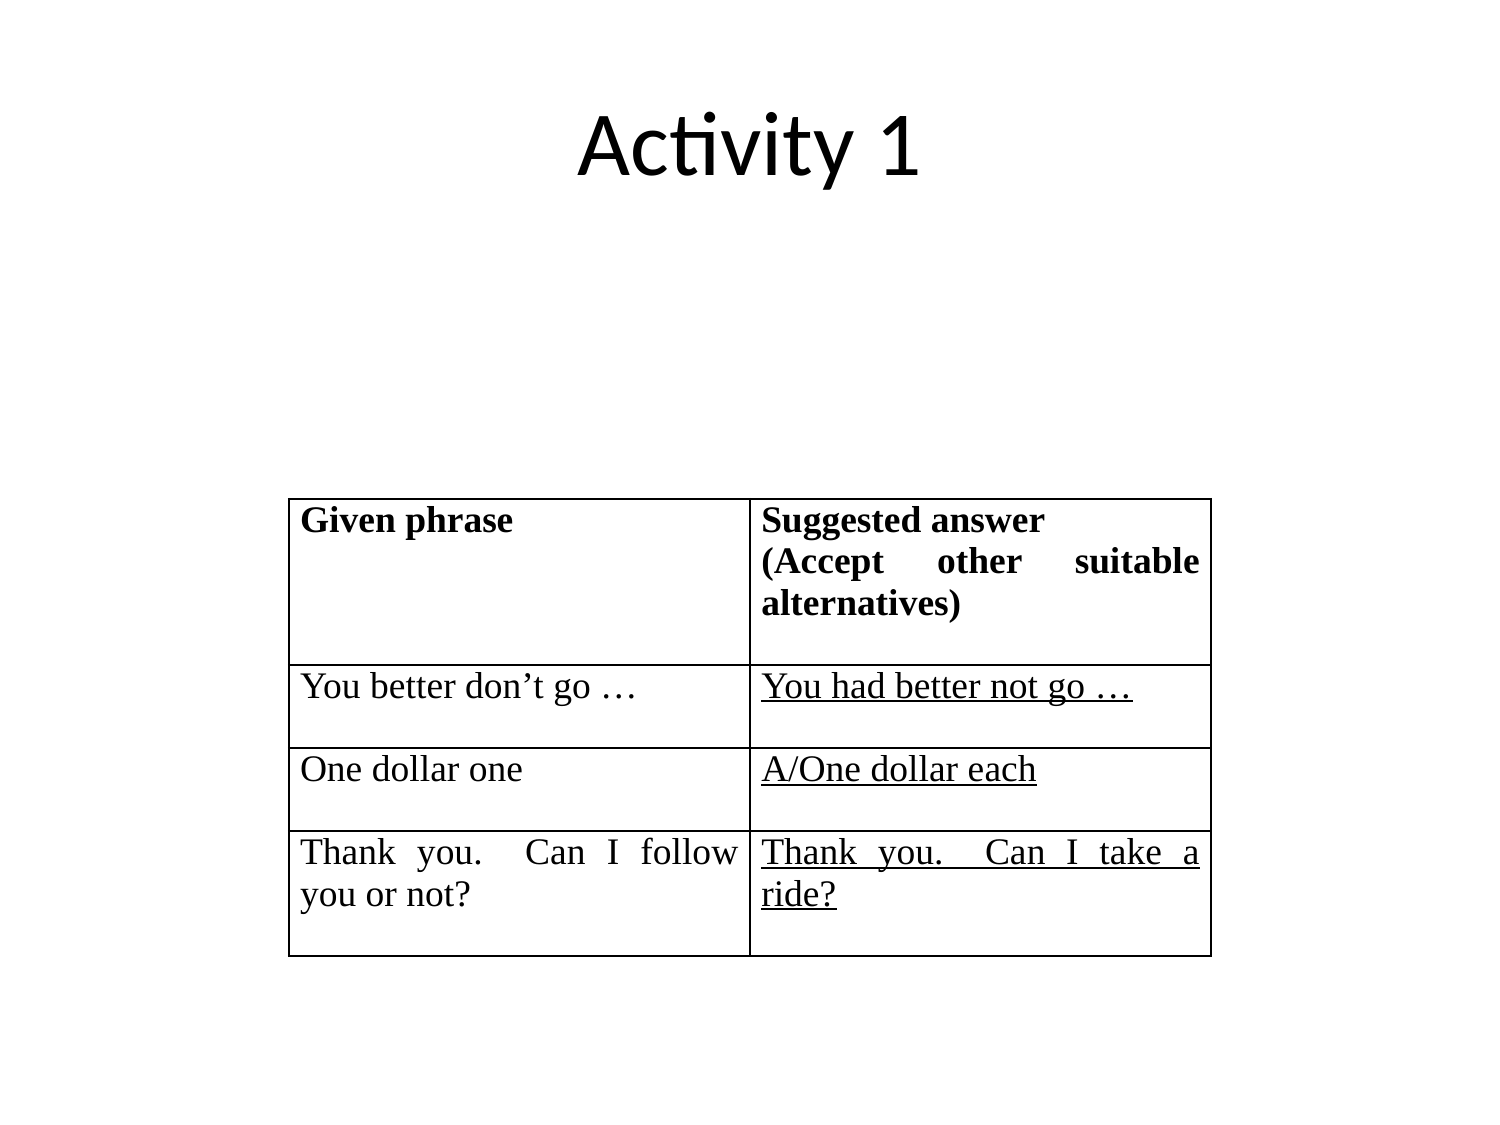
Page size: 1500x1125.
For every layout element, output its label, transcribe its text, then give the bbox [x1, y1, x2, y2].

table_cell One dollar one [290, 749, 749, 830]
table_cell Thank you. Can I take a ride? [751, 832, 1210, 955]
table_cell You had better not go … [751, 666, 1210, 747]
table_header Given phrase [290, 500, 749, 664]
table_cell You better don’t go … [290, 666, 749, 747]
title Activity 1 [75, 45, 1425, 233]
table_header Suggested answer (Accept other suitable alternatives) [751, 500, 1210, 664]
table_cell A/One dollar each [751, 749, 1210, 830]
table_cell Thank you. Can I follow you or not? [290, 832, 749, 955]
